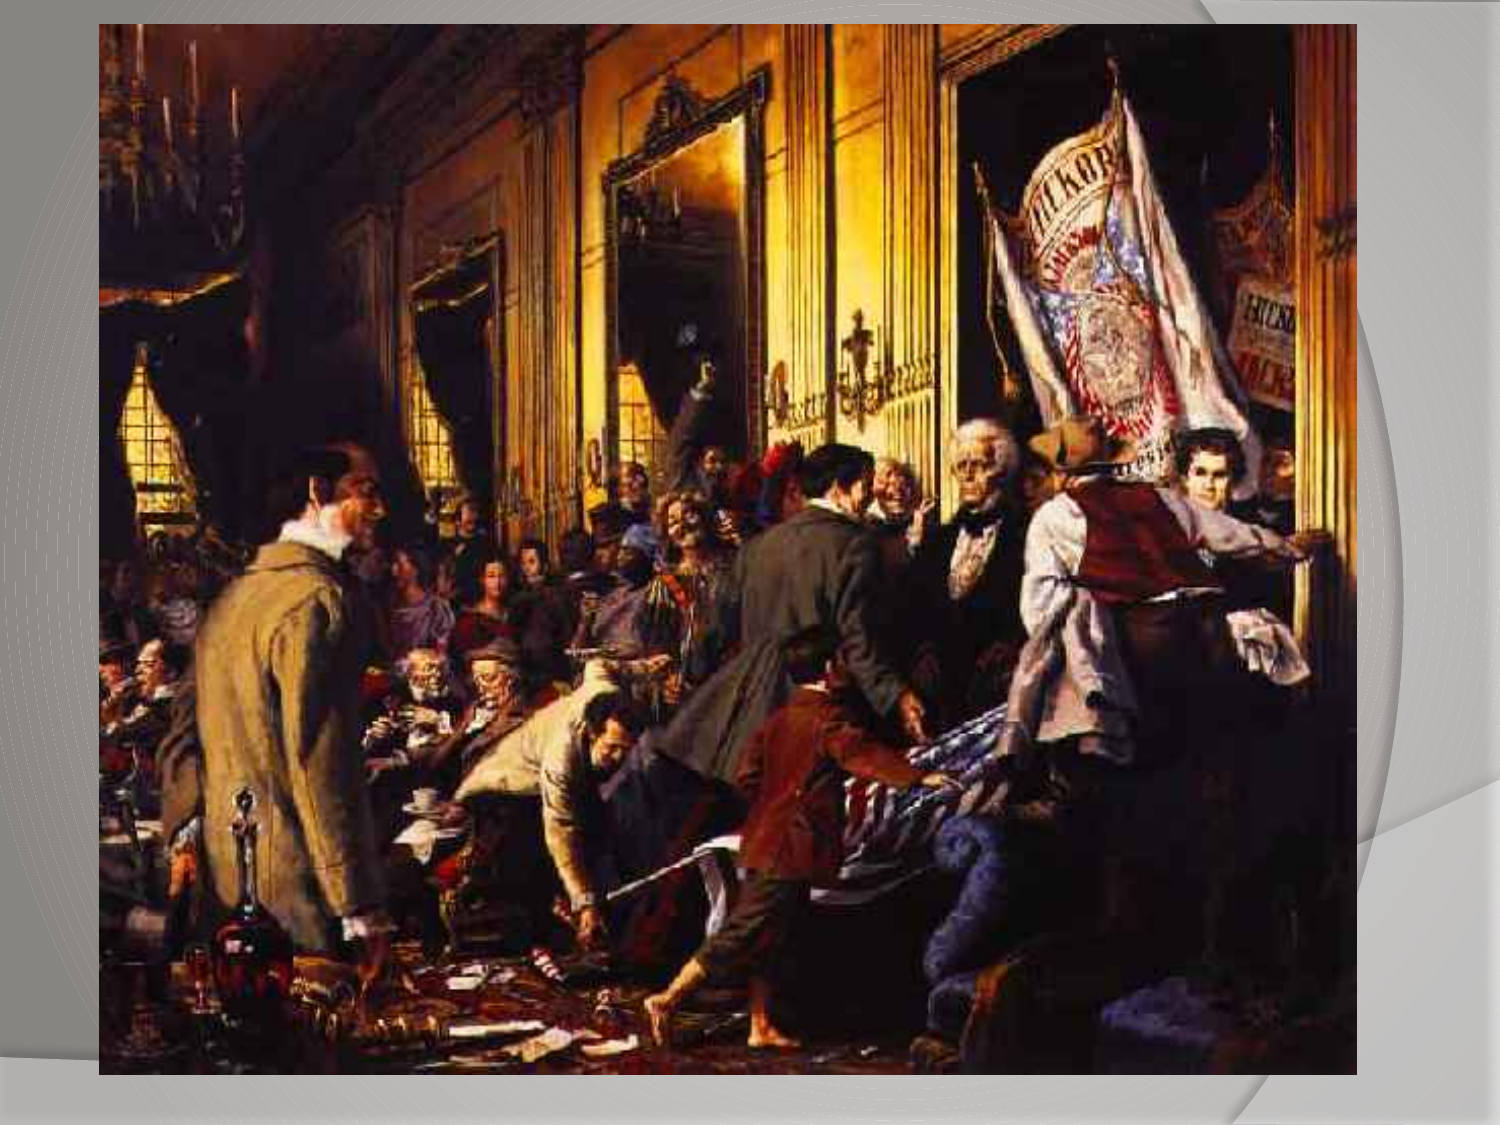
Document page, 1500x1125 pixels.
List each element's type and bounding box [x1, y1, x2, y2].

list [99, 24, 1357, 1076]
